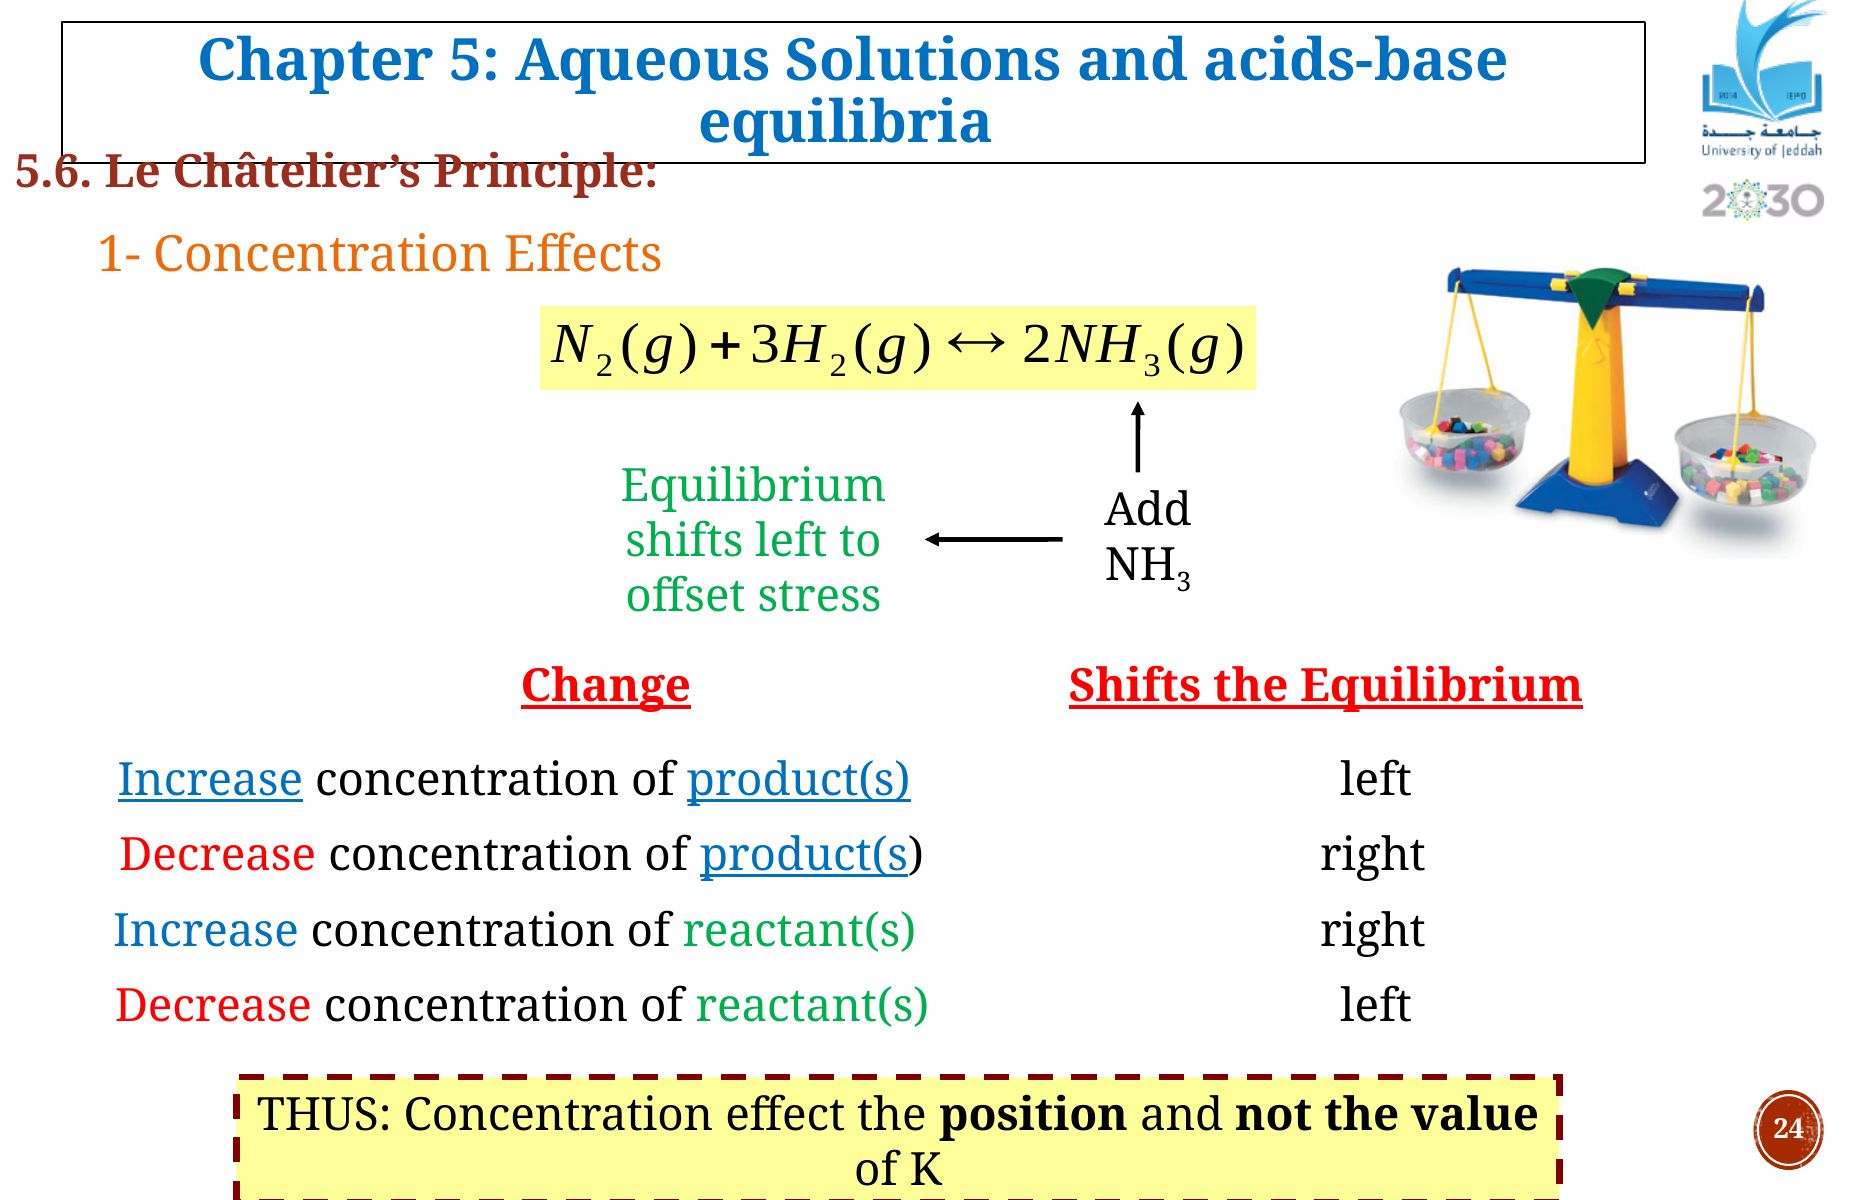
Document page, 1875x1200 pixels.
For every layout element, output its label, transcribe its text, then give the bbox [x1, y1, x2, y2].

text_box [543, 309, 1254, 608]
picture [1681, 0, 1846, 227]
picture [1377, 247, 1841, 559]
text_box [168, 648, 1560, 1039]
text_box 5.6. Le Châtelier’s Principle: [0, 134, 1435, 205]
text_box THUS: Concentration effect the position and not the value of K [236, 1077, 1560, 1200]
text_box Chapter 5: Aqueous Solutions and acids-base equilibria [61, 21, 1646, 164]
slide_number 24 [1739, 1097, 1838, 1162]
text_box 1- Concentration Effects [17, 221, 1618, 290]
